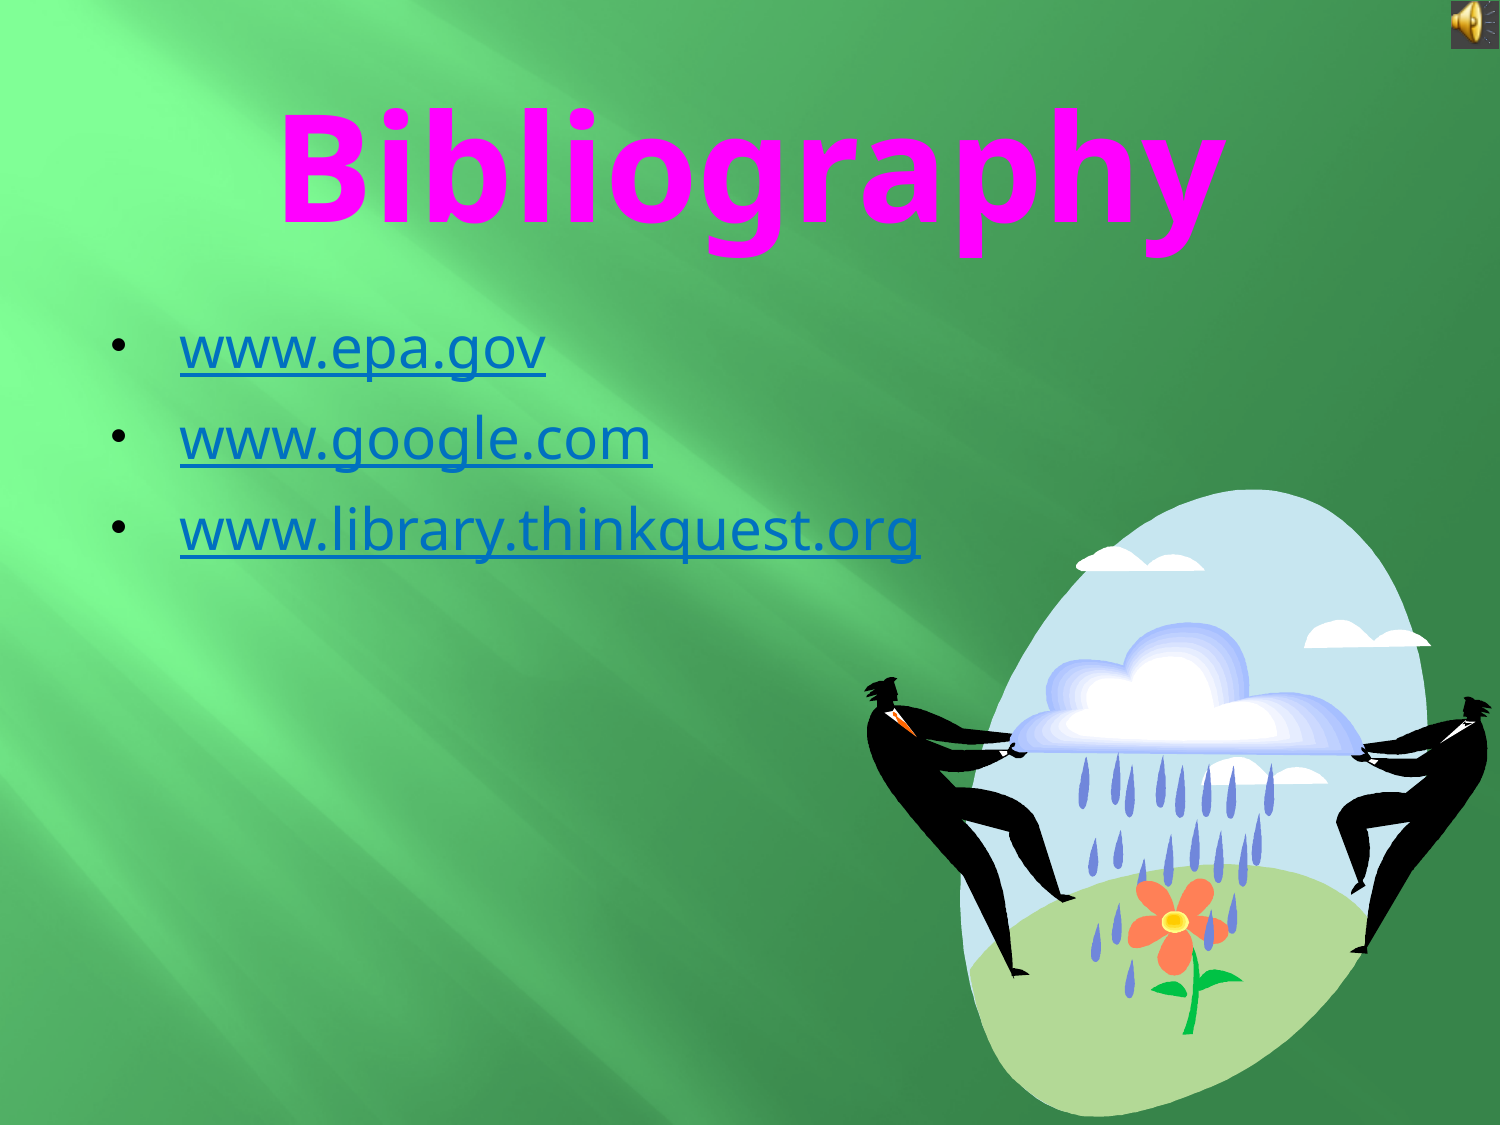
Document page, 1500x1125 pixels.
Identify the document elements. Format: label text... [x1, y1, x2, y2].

picture [1449, 0, 1500, 51]
title Bibliography [75, 45, 1425, 279]
picture [855, 480, 1500, 1125]
list www.epa.gov www.google.com www.library.thinkquest.org [75, 302, 1425, 1035]
